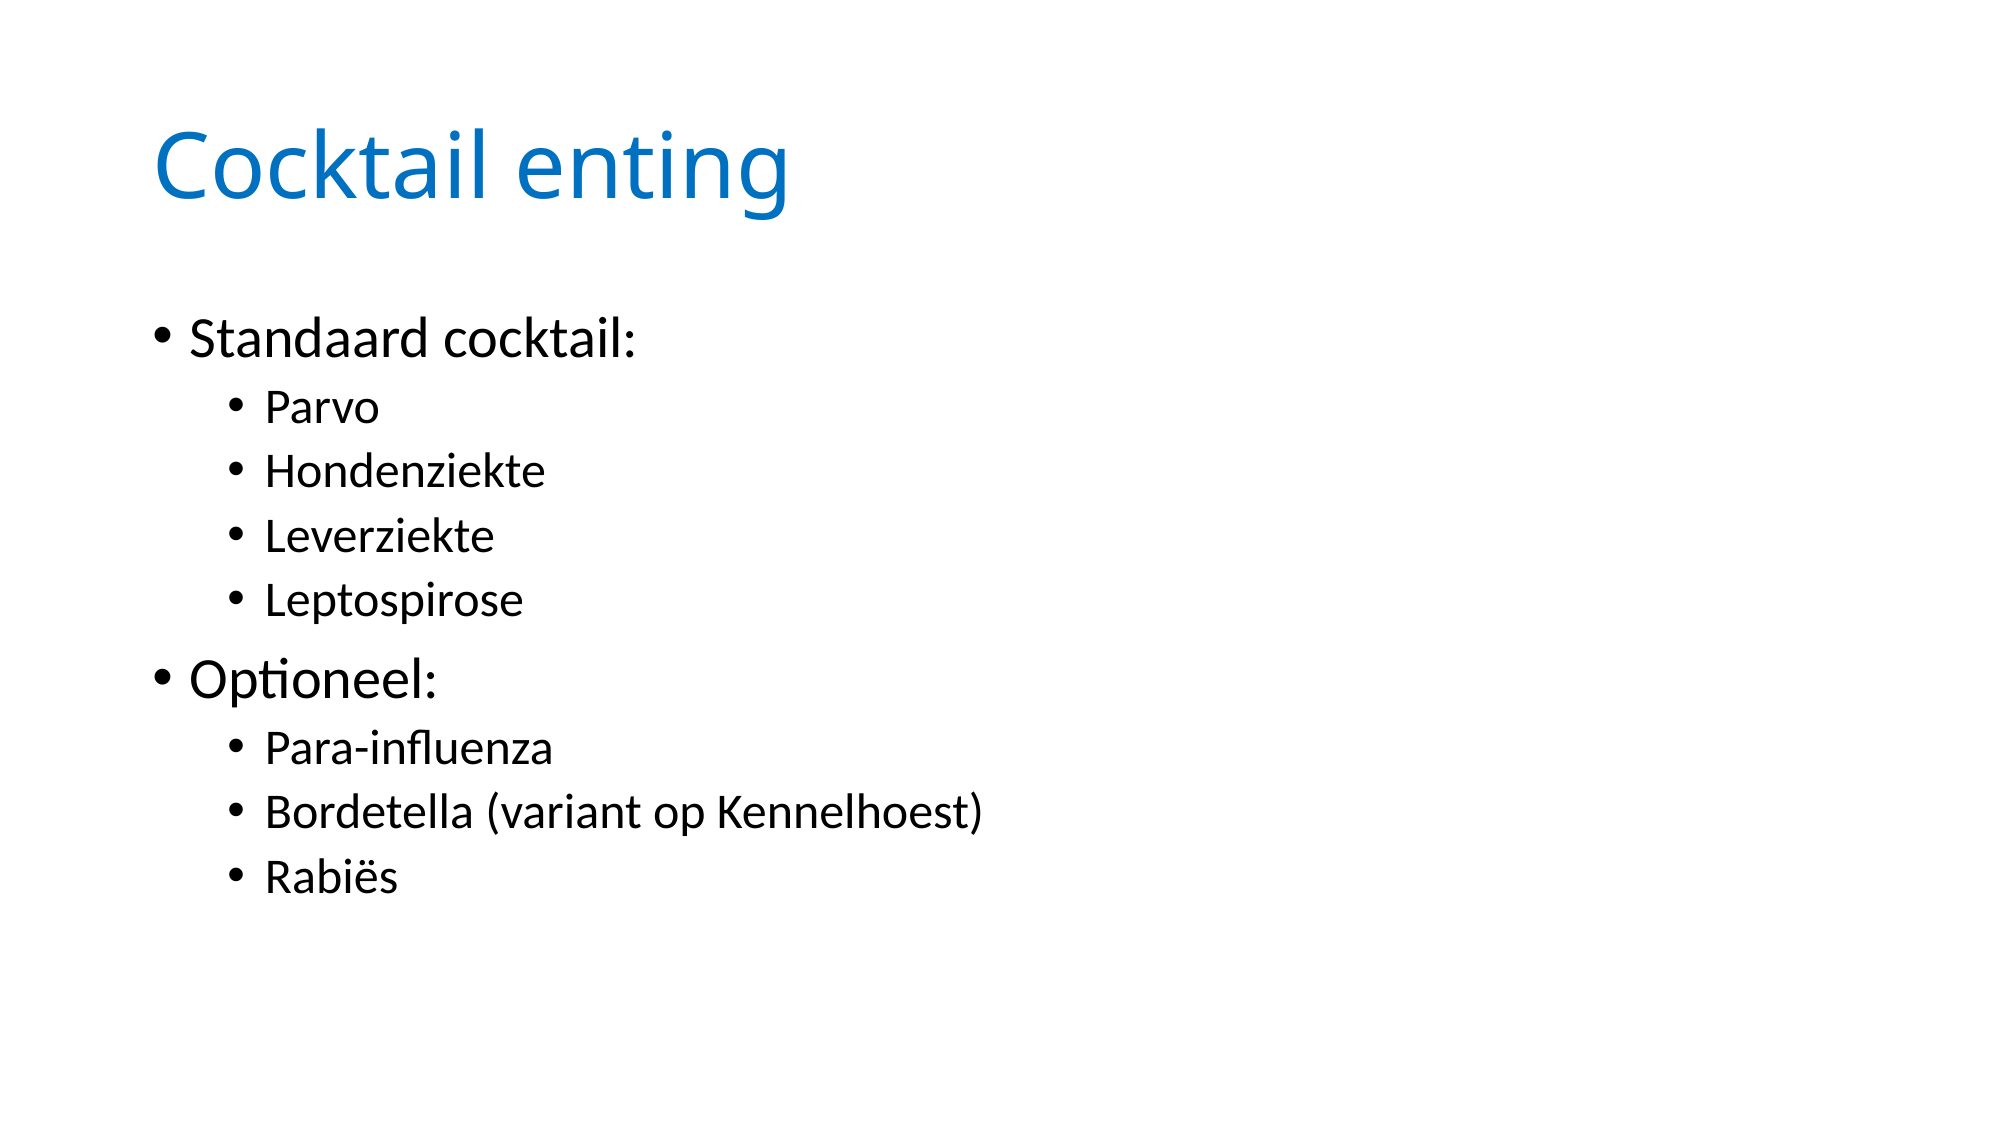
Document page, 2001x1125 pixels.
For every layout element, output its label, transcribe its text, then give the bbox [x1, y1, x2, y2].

list Standaard cocktail: Parvo Hondenziekte Leverziekte Leptospirose Optioneel: Para-influenza Bordetella (variant op Kennelhoest) Rabiës [137, 299, 1863, 1014]
title Cocktail enting [137, 59, 1863, 278]
